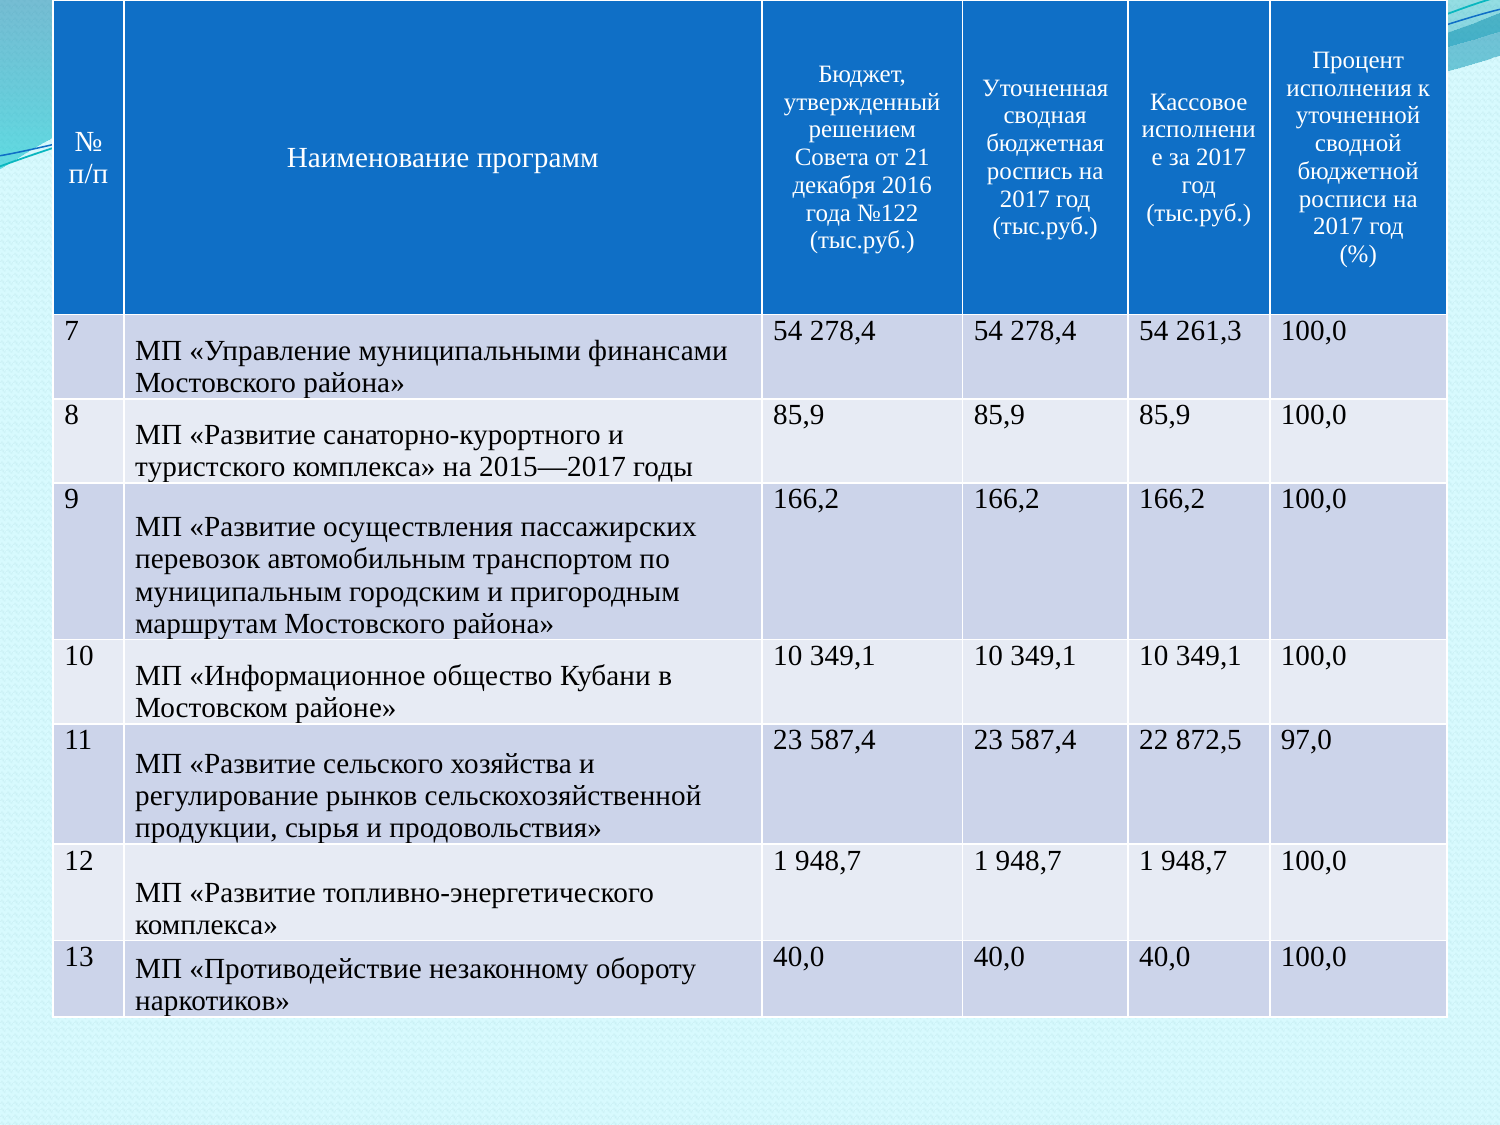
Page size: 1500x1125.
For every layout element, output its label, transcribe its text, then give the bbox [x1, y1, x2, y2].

table_cell 22 872,5 [1129, 725, 1269, 843]
table_cell 12 [54, 845, 123, 940]
table_cell 85,9 [963, 400, 1127, 482]
table_cell 100,0 [1271, 484, 1446, 639]
table_cell 10 [54, 640, 123, 723]
table_cell 13 [54, 941, 123, 1016]
table_cell 1 948,7 [763, 845, 962, 940]
table_cell 85,9 [763, 400, 962, 482]
table_header Уточненная сводная бюджетная роспись на 2017 год (тыс.руб.) [963, 1, 1127, 314]
table_cell 100,0 [1271, 845, 1446, 940]
table_cell 100,0 [1271, 400, 1446, 482]
table_cell 166,2 [963, 484, 1127, 639]
table_cell 23 587,4 [763, 725, 962, 843]
table_header Наименование программ [125, 1, 761, 314]
table_cell 40,0 [763, 941, 962, 1016]
table_cell 100,0 [1271, 941, 1446, 1016]
table_cell МП «Развитие осуществления пассажирских перевозок автомобильным транспортом по муниципальным городским и пригородным маршрутам Мостовского района» [125, 484, 761, 639]
table_cell 10 349,1 [1129, 640, 1269, 723]
table_cell 9 [54, 484, 123, 639]
table_cell 97,0 [1271, 725, 1446, 843]
table_cell 54 261,3 [1129, 315, 1269, 398]
table_cell МП «Управление муниципальными финансами Мостовского района» [125, 315, 761, 398]
table_cell 166,2 [1129, 484, 1269, 639]
table_cell 54 278,4 [763, 315, 962, 398]
table_cell 100,0 [1271, 640, 1446, 723]
table_cell 8 [54, 400, 123, 482]
table_cell МП «Развитие топливно-энергетического комплекса» [125, 845, 761, 940]
table_cell 23 587,4 [963, 725, 1127, 843]
table_cell 85,9 [1129, 400, 1269, 482]
table_cell 100,0 [1271, 315, 1446, 398]
table_header Кассовое исполнение за 2017 год (тыс.руб.) [1129, 1, 1269, 314]
table_cell 40,0 [963, 941, 1127, 1016]
table_cell 54 278,4 [963, 315, 1127, 398]
table_cell 11 [54, 725, 123, 843]
table_cell 10 349,1 [763, 640, 962, 723]
table_cell 1 948,7 [1129, 845, 1269, 940]
table_cell МП «Информационное общество Кубани в Мостовском районе» [125, 640, 761, 723]
table_header № п/п [54, 1, 123, 314]
table_header Процент исполнения к уточненной сводной бюджетной росписи на 2017 год (%) [1271, 1, 1446, 314]
table_cell 7 [54, 315, 123, 398]
table_cell 40,0 [1129, 941, 1269, 1016]
table_cell 10 349,1 [963, 640, 1127, 723]
table_header Бюджет, утвержденный решением Совета от 21 декабря 2016 года №122 (тыс.руб.) [763, 1, 962, 314]
table_cell 1 948,7 [963, 845, 1127, 940]
table_cell МП «Развитие санаторно-курортного и туристского комплекса» на 2015—2017 годы [125, 400, 761, 482]
table_cell 166,2 [763, 484, 962, 639]
table_cell МП «Противодействие незаконному обороту наркотиков» [125, 941, 761, 1016]
table_cell МП «Развитие сельского хозяйства и регулирование рынков сельскохозяйственной продукции, сырья и продовольствия» [125, 725, 761, 843]
